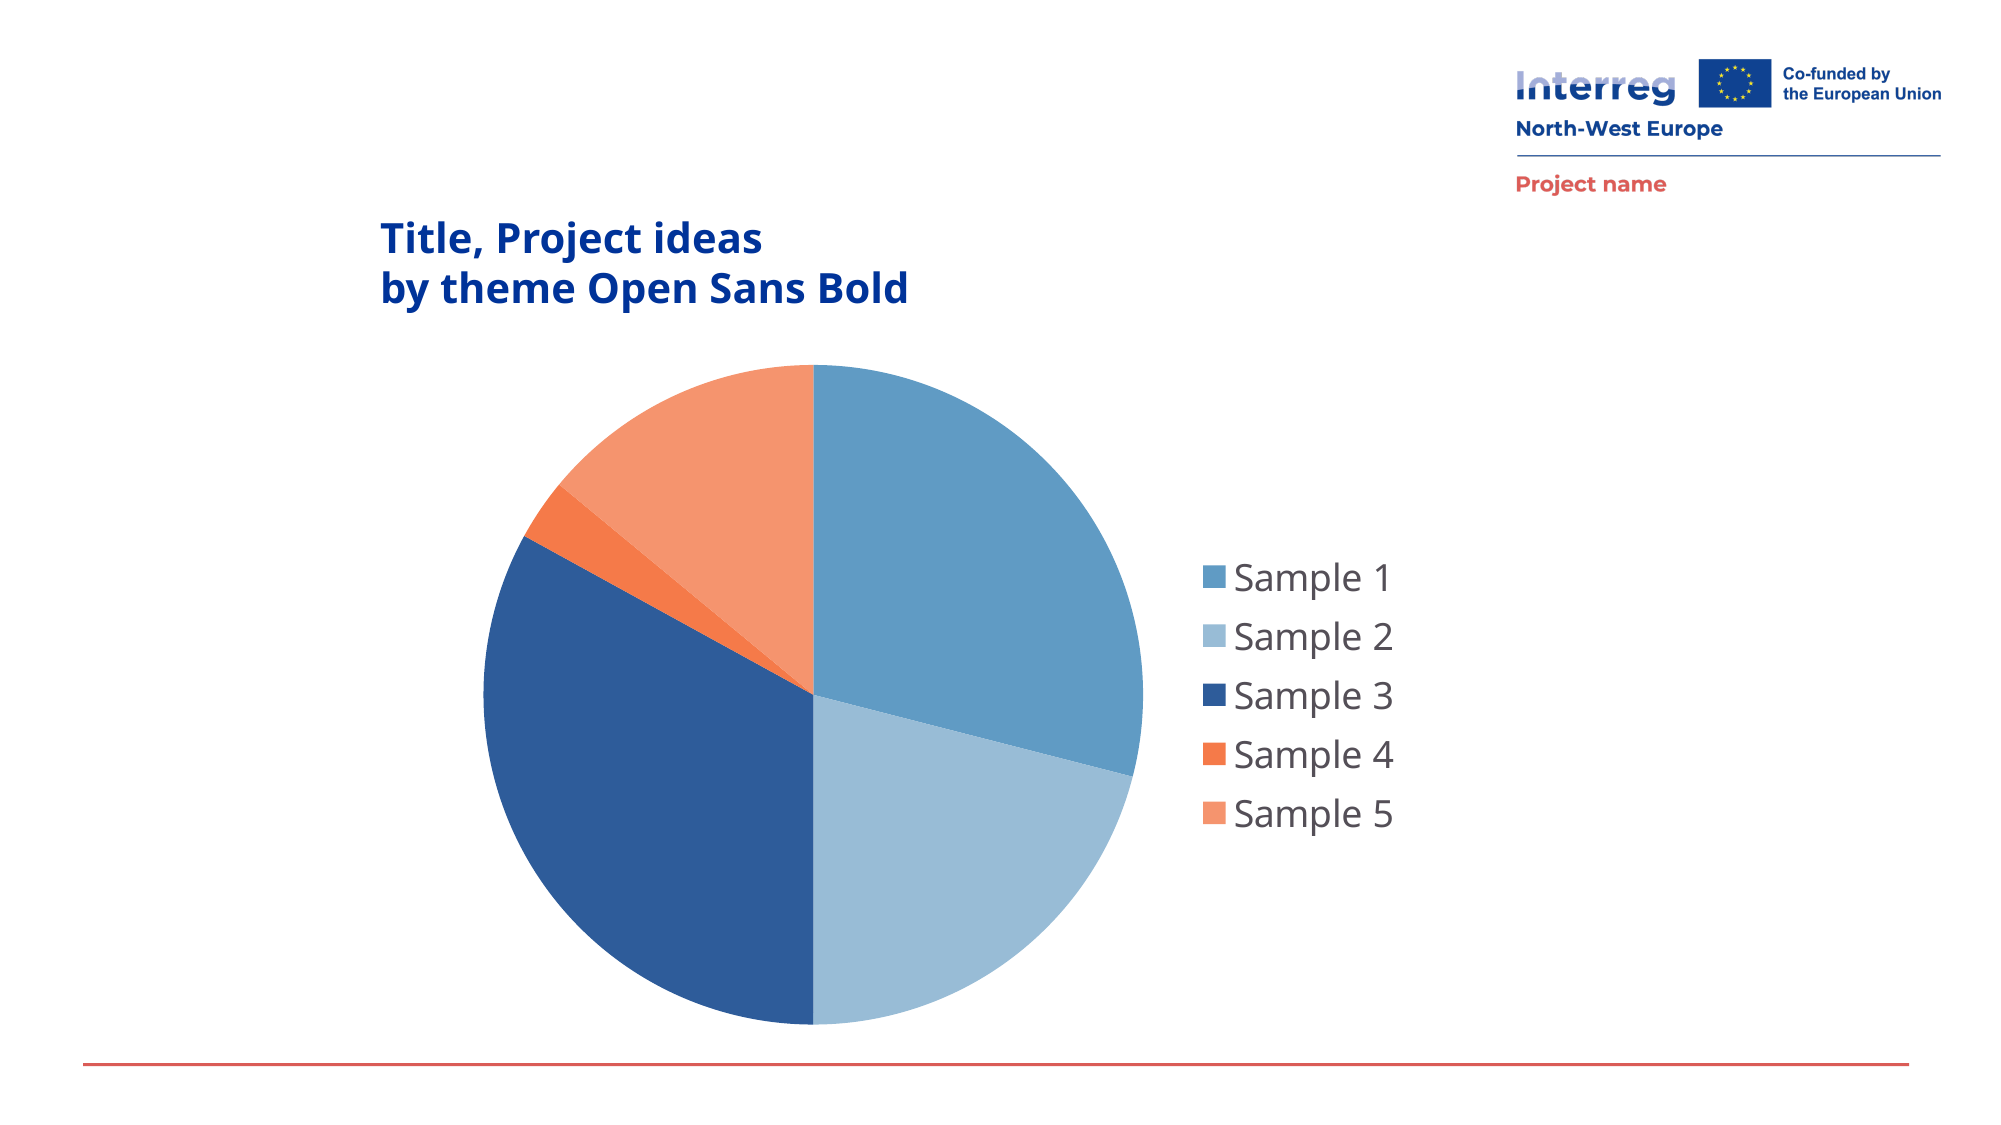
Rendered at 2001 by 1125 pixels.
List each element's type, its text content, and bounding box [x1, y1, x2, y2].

picture [1458, 0, 2000, 251]
chart [435, 351, 1420, 1039]
text_box Title, Project ideas by theme Open Sans Bold [365, 204, 1109, 352]
